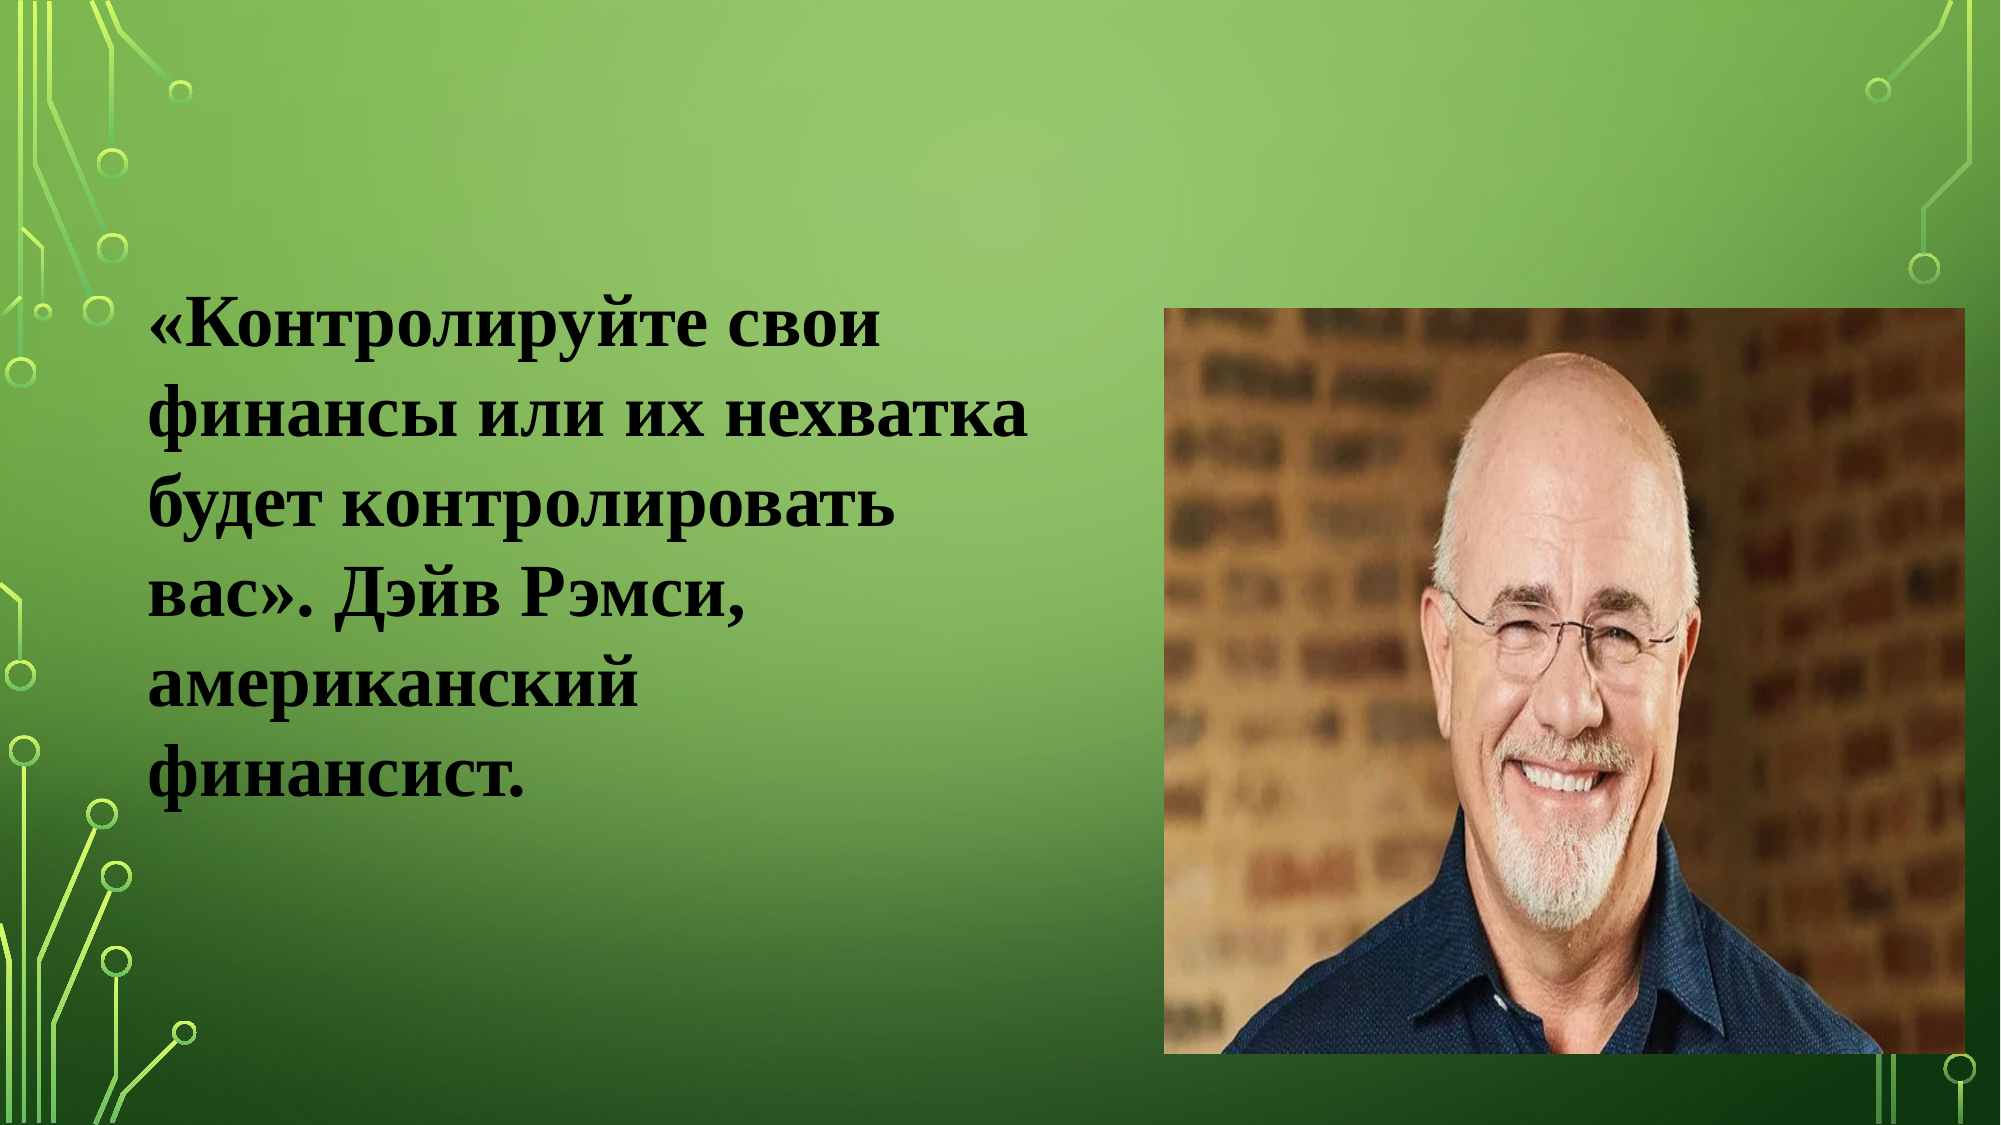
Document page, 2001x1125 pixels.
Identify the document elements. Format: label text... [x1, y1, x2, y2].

text_box «Контролируйте свои финансы или их нехватка будет контролировать вас». Дэйв Рэмси, американский финансист. [133, 264, 1050, 819]
picture [1163, 307, 1966, 1054]
